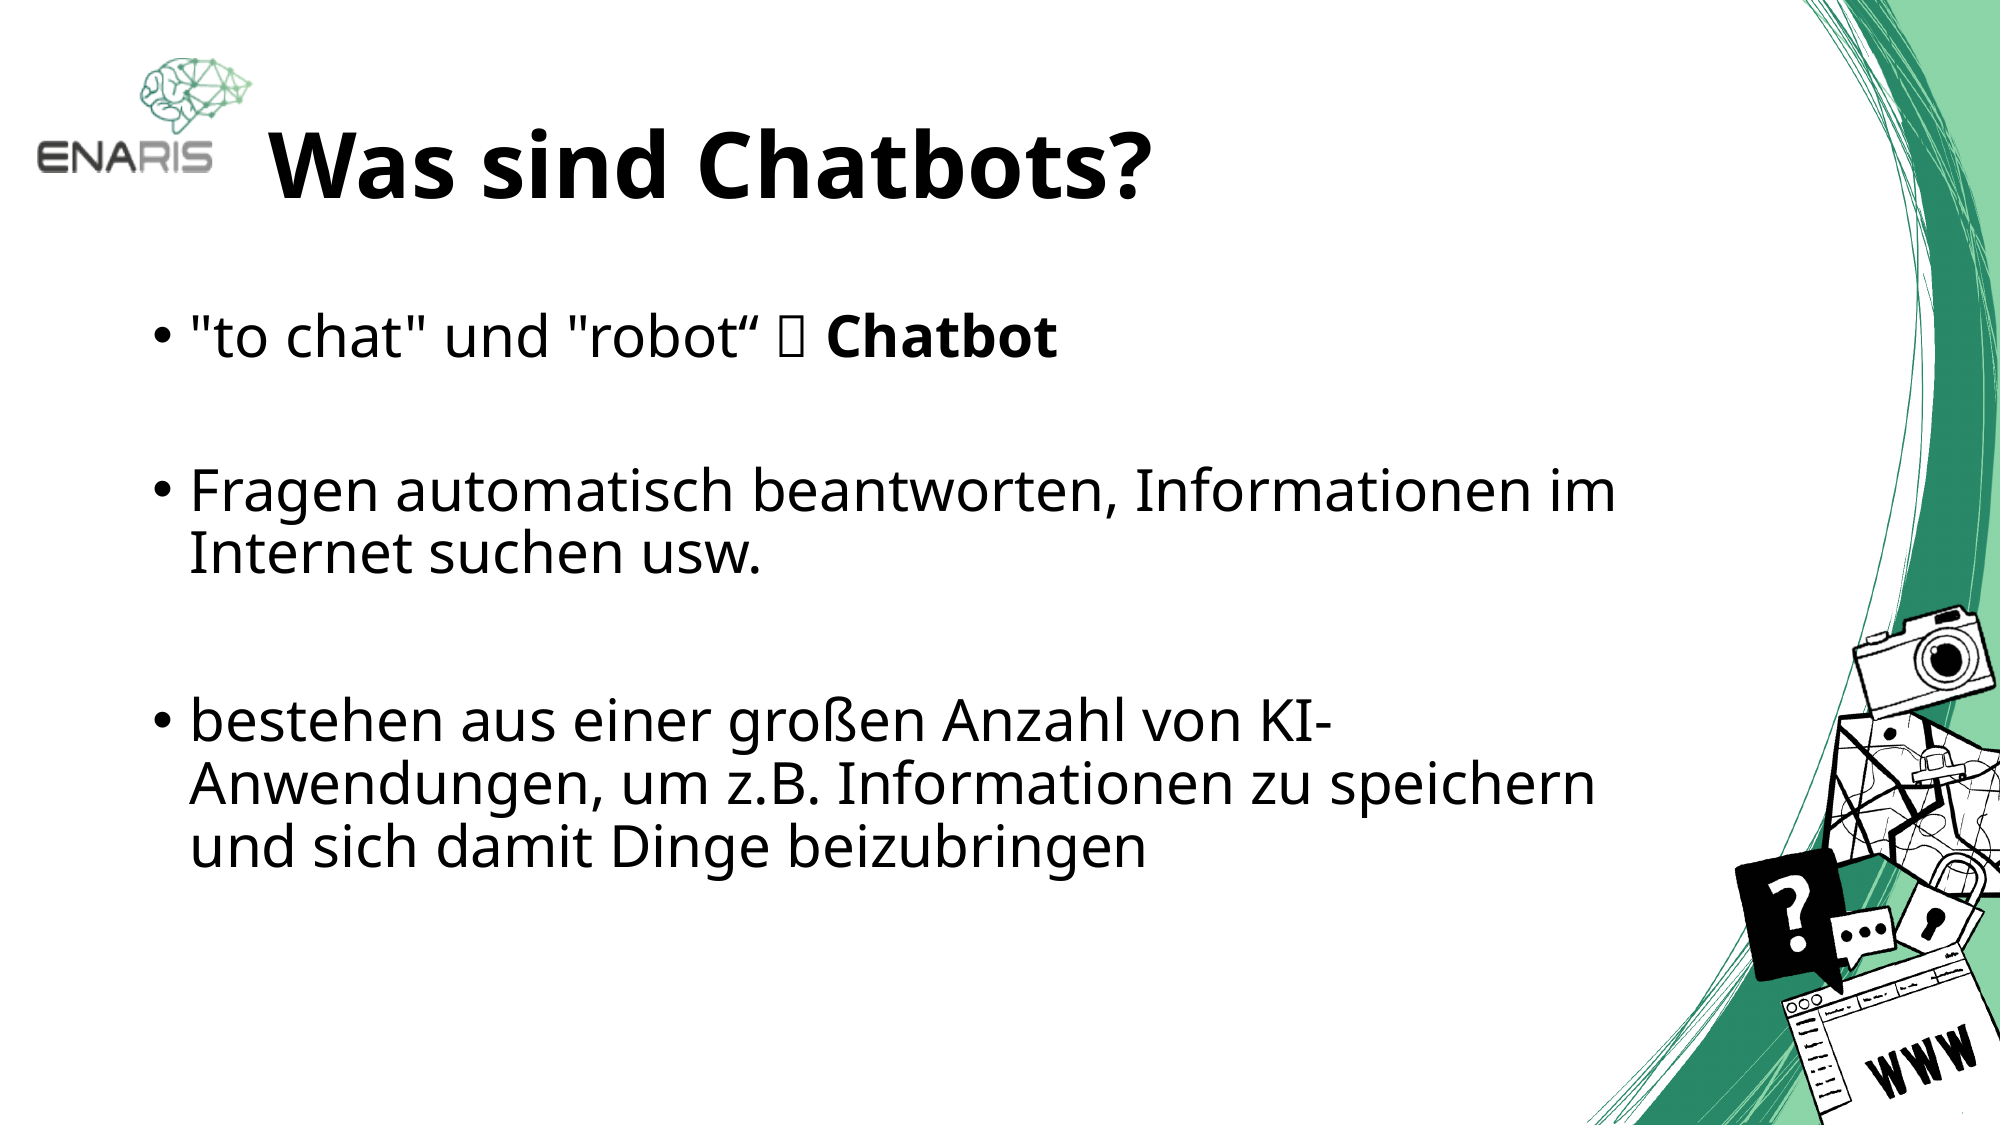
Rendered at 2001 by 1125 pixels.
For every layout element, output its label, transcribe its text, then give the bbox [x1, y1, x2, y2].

picture [37, 58, 254, 173]
picture [408, 0, 2000, 1125]
title Was sind Chatbots? [253, 59, 1863, 278]
list "to chat" und "robot“  Chatbot Fragen automatisch beantworten, Informationen im Internet suchen usw. bestehen aus einer großen Anzahl von KI-Anwendungen, um z.B. Informationen zu speichern und sich damit Dinge beizubringen [137, 299, 1728, 1014]
